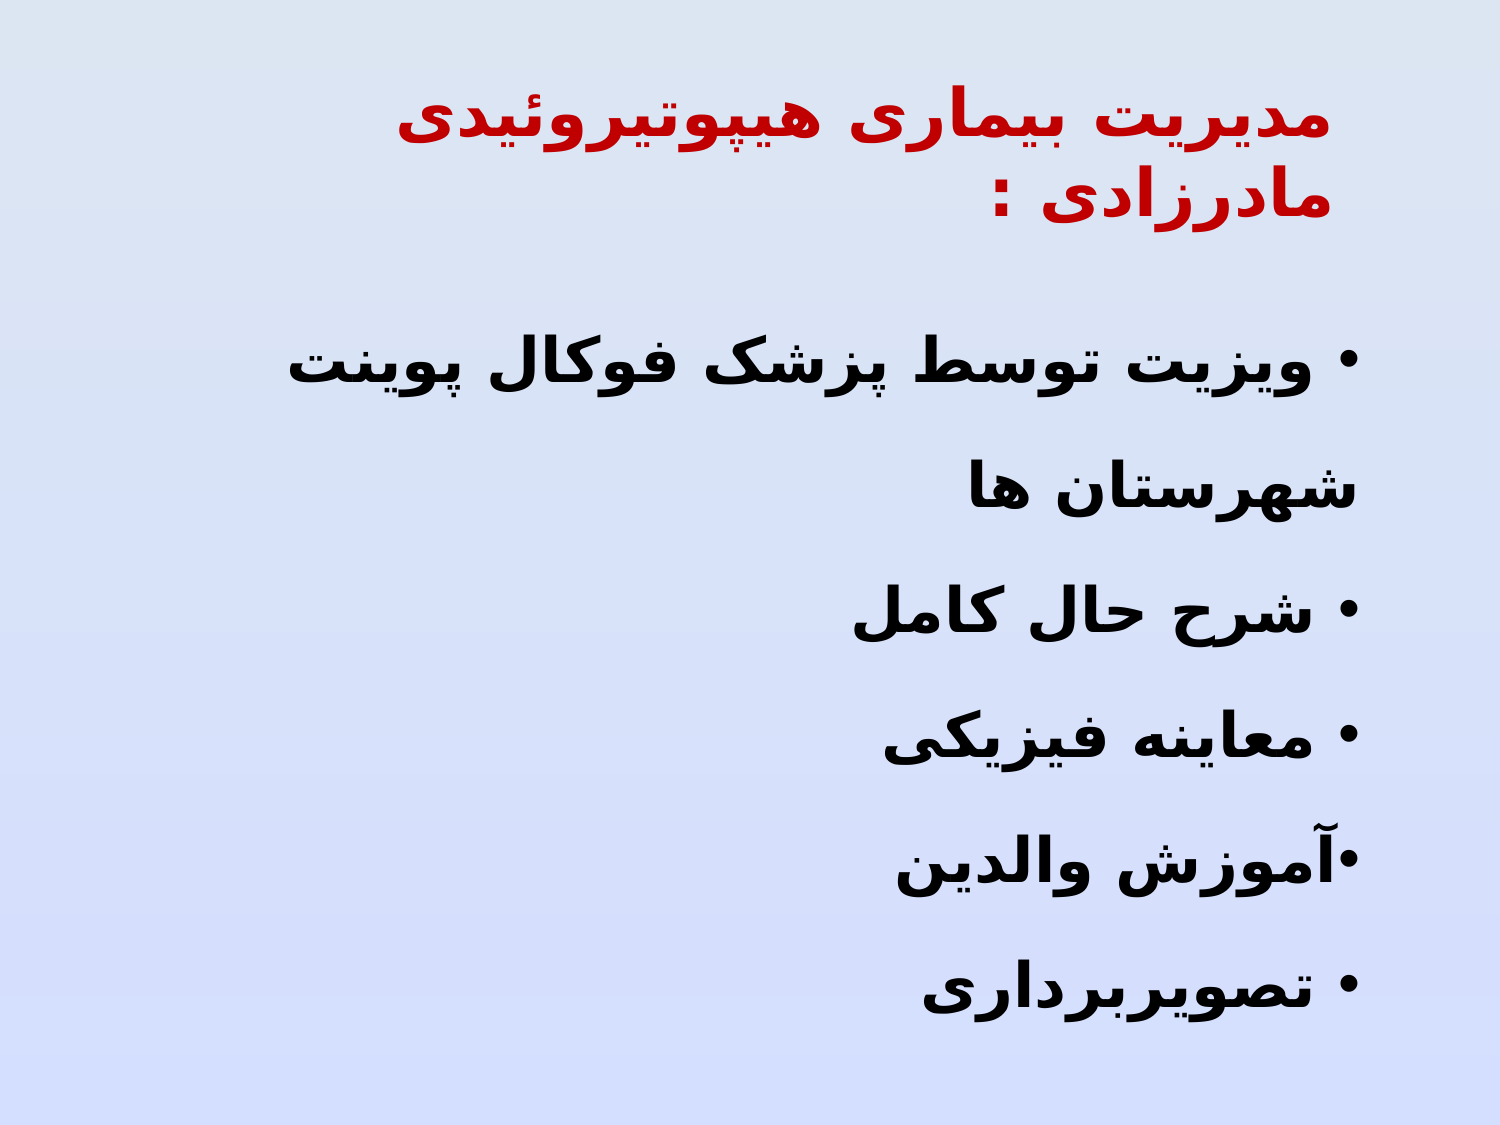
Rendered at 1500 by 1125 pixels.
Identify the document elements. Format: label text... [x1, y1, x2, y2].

subtitle ویزیت توسط پزشک فوکال پوینت شهرستان ها شرح حال کامل معاینه فیزیکی آموزش والدین تصویربرداری [87, 262, 1375, 1013]
text_box مدیریت بیماری هیپوتیروئیدی مادرزادی : [287, 74, 1350, 225]
